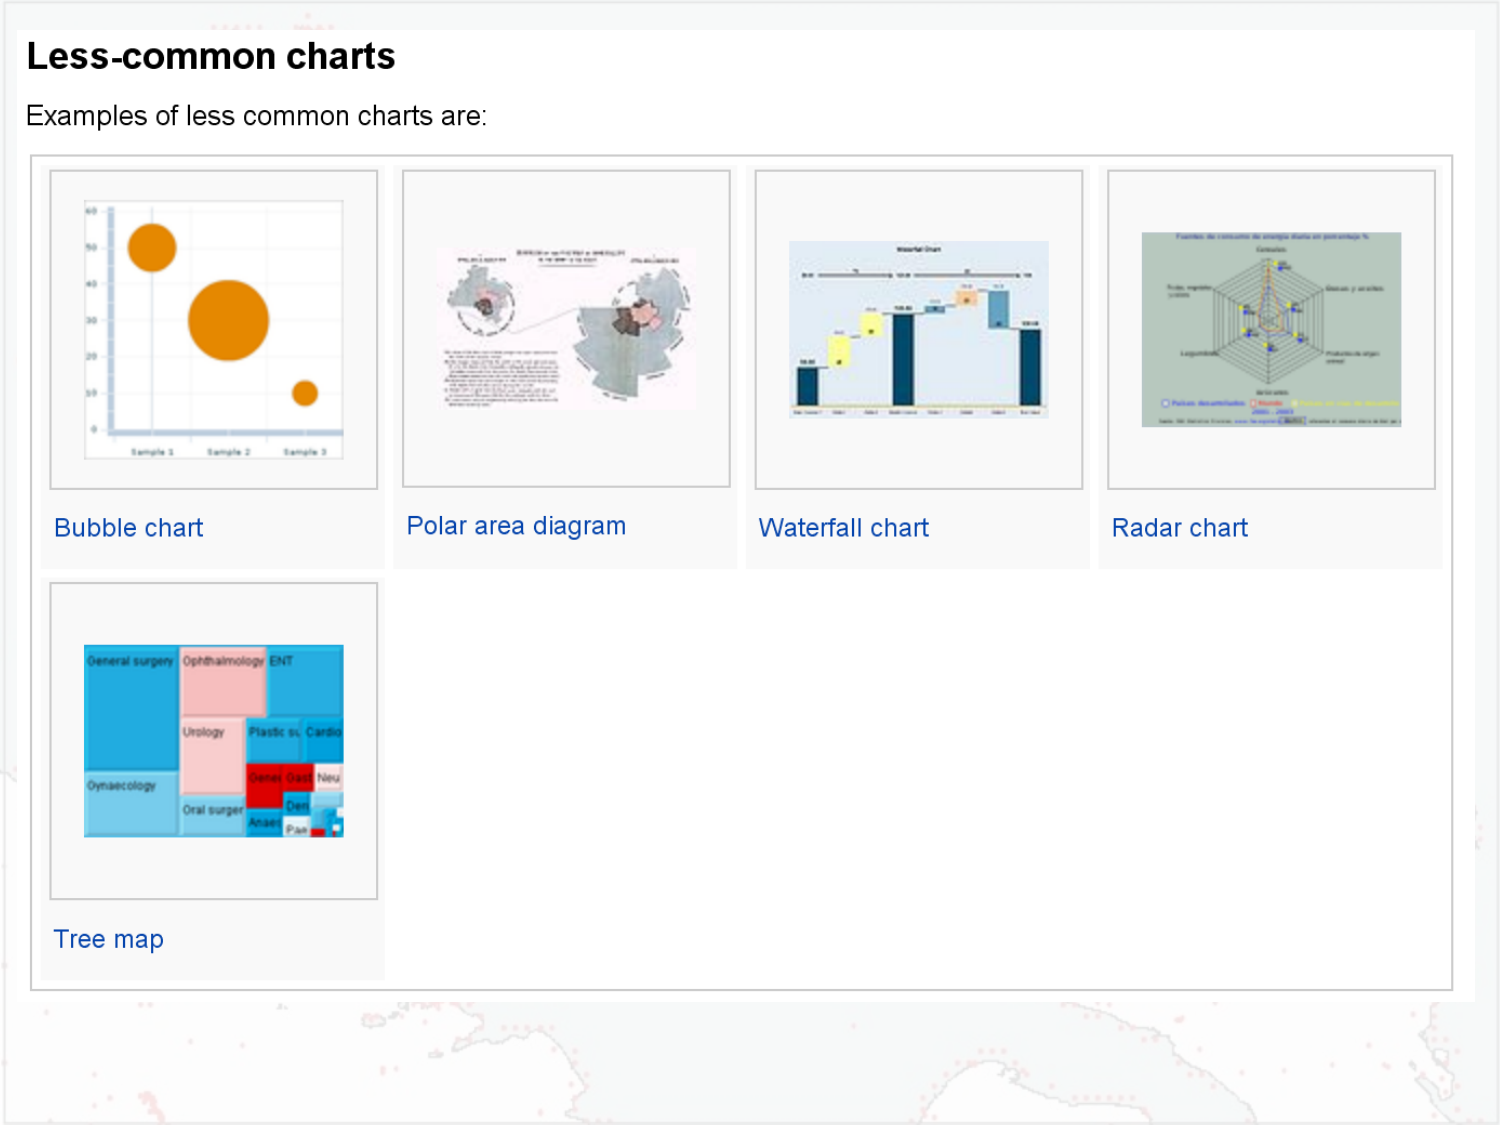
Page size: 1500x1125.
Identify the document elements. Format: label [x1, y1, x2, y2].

picture [17, 30, 1475, 1002]
